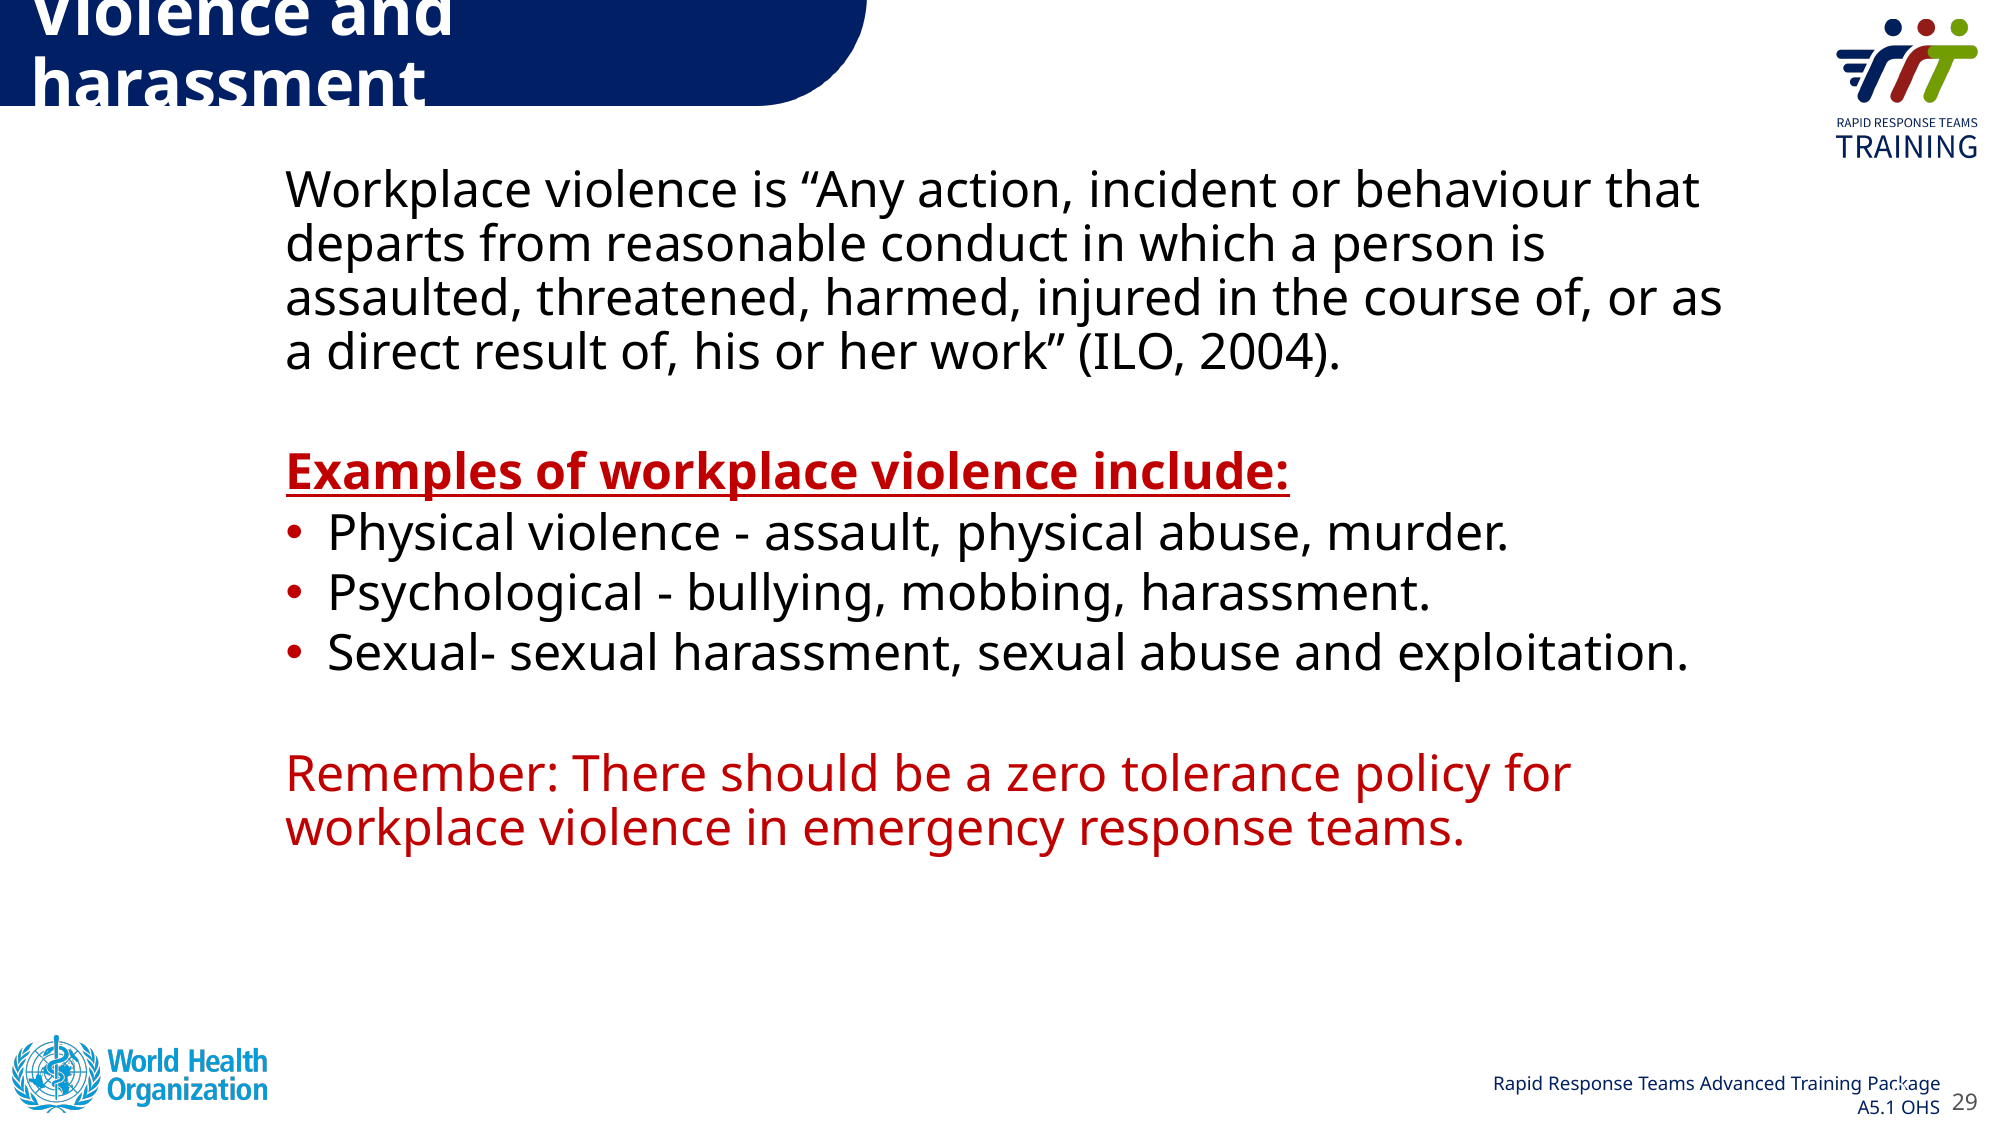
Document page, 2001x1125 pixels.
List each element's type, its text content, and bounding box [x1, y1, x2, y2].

slide_number 29 [1882, 1037, 1930, 1092]
picture [12, 1035, 267, 1113]
list Workplace violence is “Any action, incident or behaviour that departs from reasonable conduct in which a person is assaulted, threatened, harmed, injured in the course of, or as a direct result of, his or her work” (ILO, 2004). Examples of workplace violence include: Physical violence - assault, physical abuse, murder. Psychological - bullying, mobbing, harassment. Sexual- sexual harassment, sexual abuse and exploitation. Remember: There should be a zero tolerance policy for workplace violence in emergency response teams. [277, 156, 1740, 969]
title Violence and harassment [22, 0, 842, 104]
picture [0, 0, 867, 106]
picture [12, 1083, 48, 1113]
picture [58, 1050, 64, 1058]
picture [1835, 19, 1978, 167]
